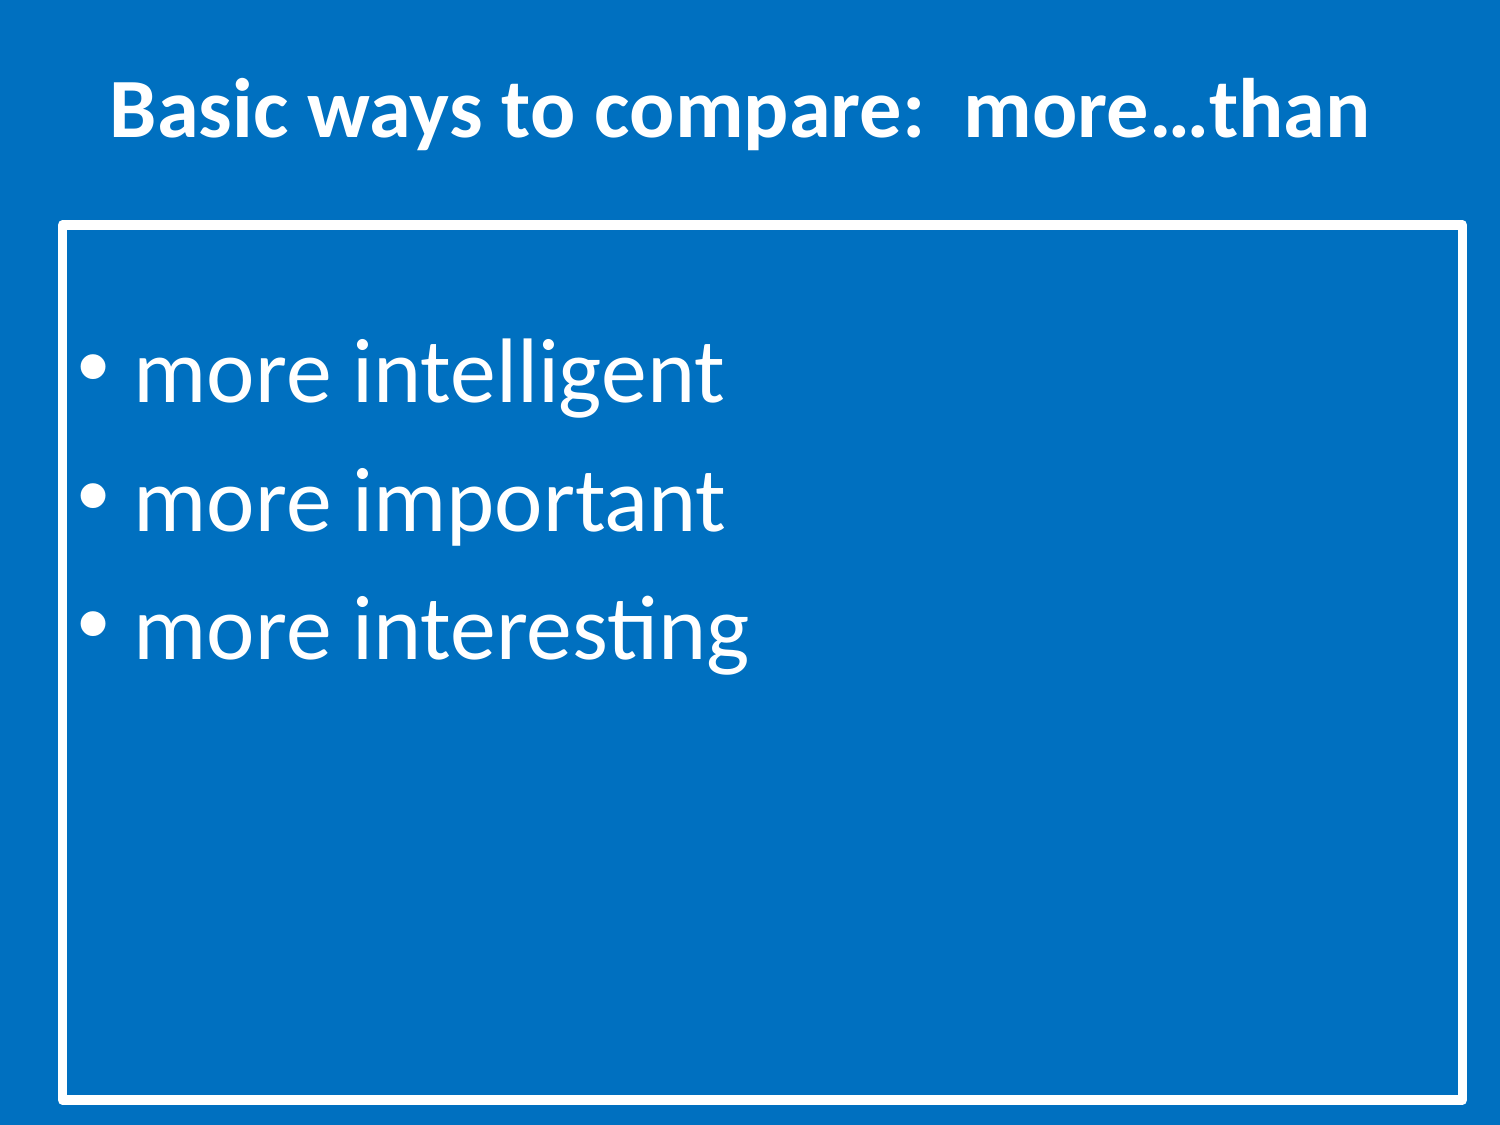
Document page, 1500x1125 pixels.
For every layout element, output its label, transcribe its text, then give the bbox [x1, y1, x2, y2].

list more intelligent more important more interesting [62, 224, 1463, 1100]
title Basic ways to compare: more…than [75, 45, 1425, 163]
